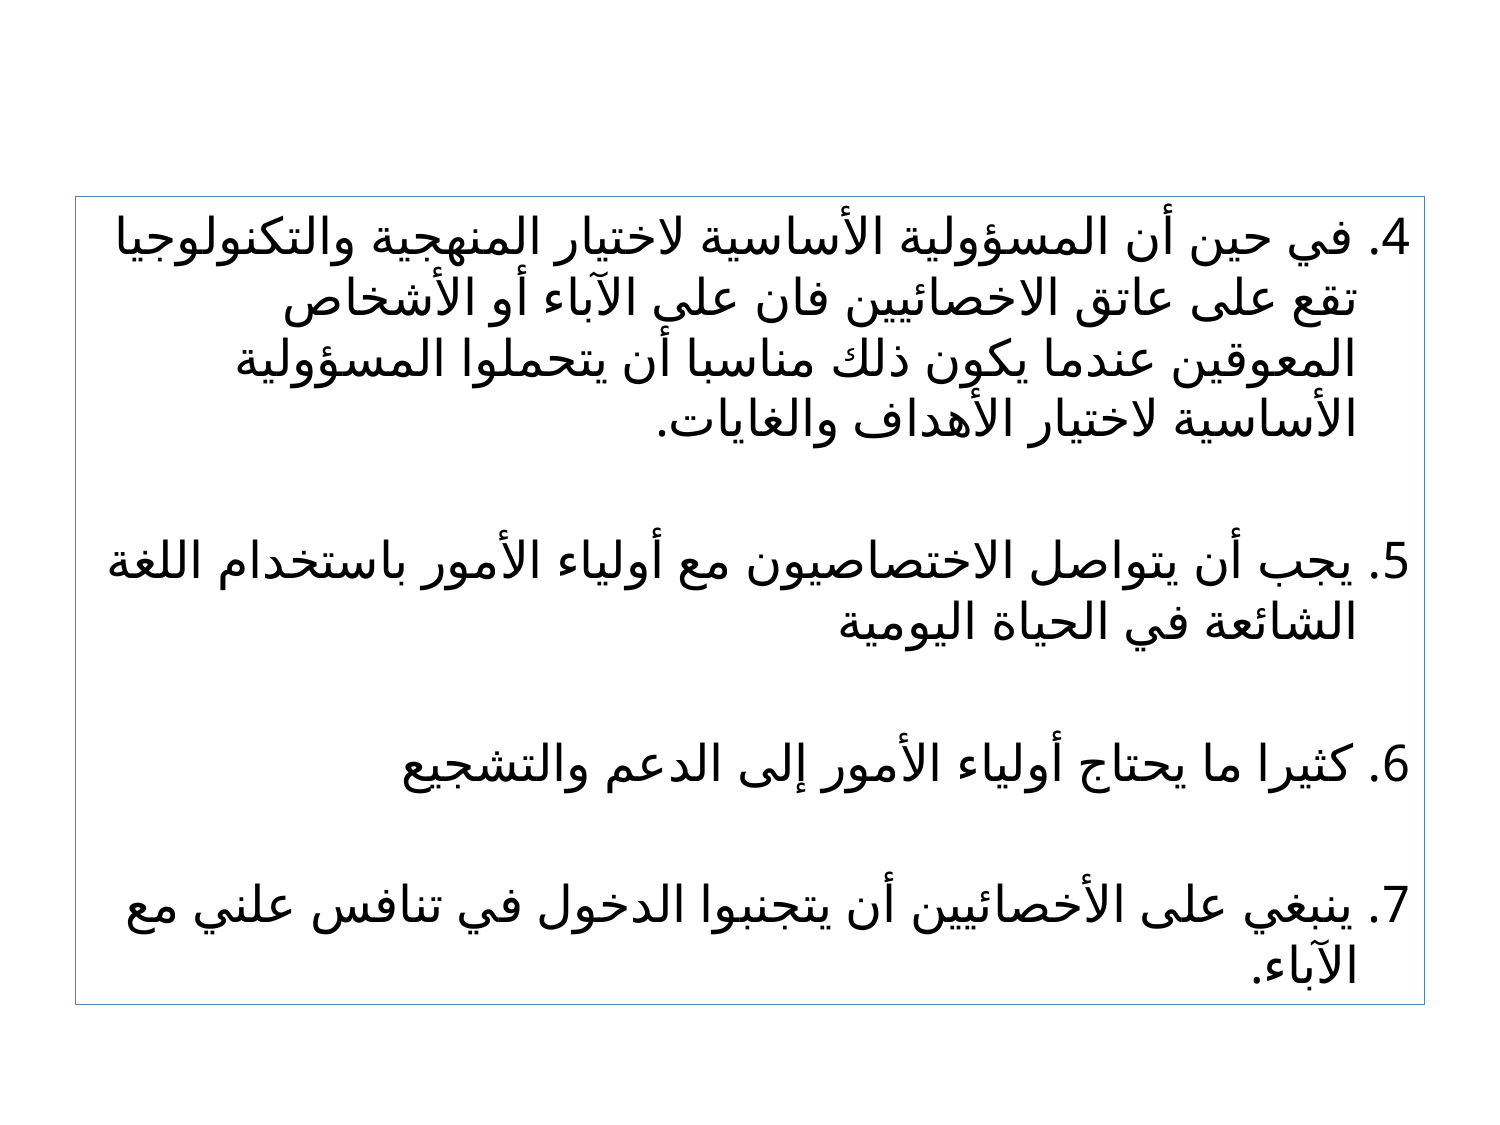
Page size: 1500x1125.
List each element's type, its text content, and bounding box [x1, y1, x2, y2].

list 4. في حين أن المسؤولية الأساسية لاختيار المنهجية والتكنولوجيا تقع على عاتق الاخصائيين فان على الآباء أو الأشخاص المعوقين عندما يكون ذلك مناسبا أن يتحملوا المسؤولية الأساسية لاختيار الأهداف والغايات. 5. يجب أن يتواصل الاختصاصيون مع أولياء الأمور باستخدام اللغة الشائعة في الحياة اليومية 6. كثيرا ما يحتاج أولياء الأمور إلى الدعم والتشجيع 7. ينبغي على الأخصائيين أن يتجنبوا الدخول في تنافس علني مع الآباء. [75, 196, 1425, 1005]
